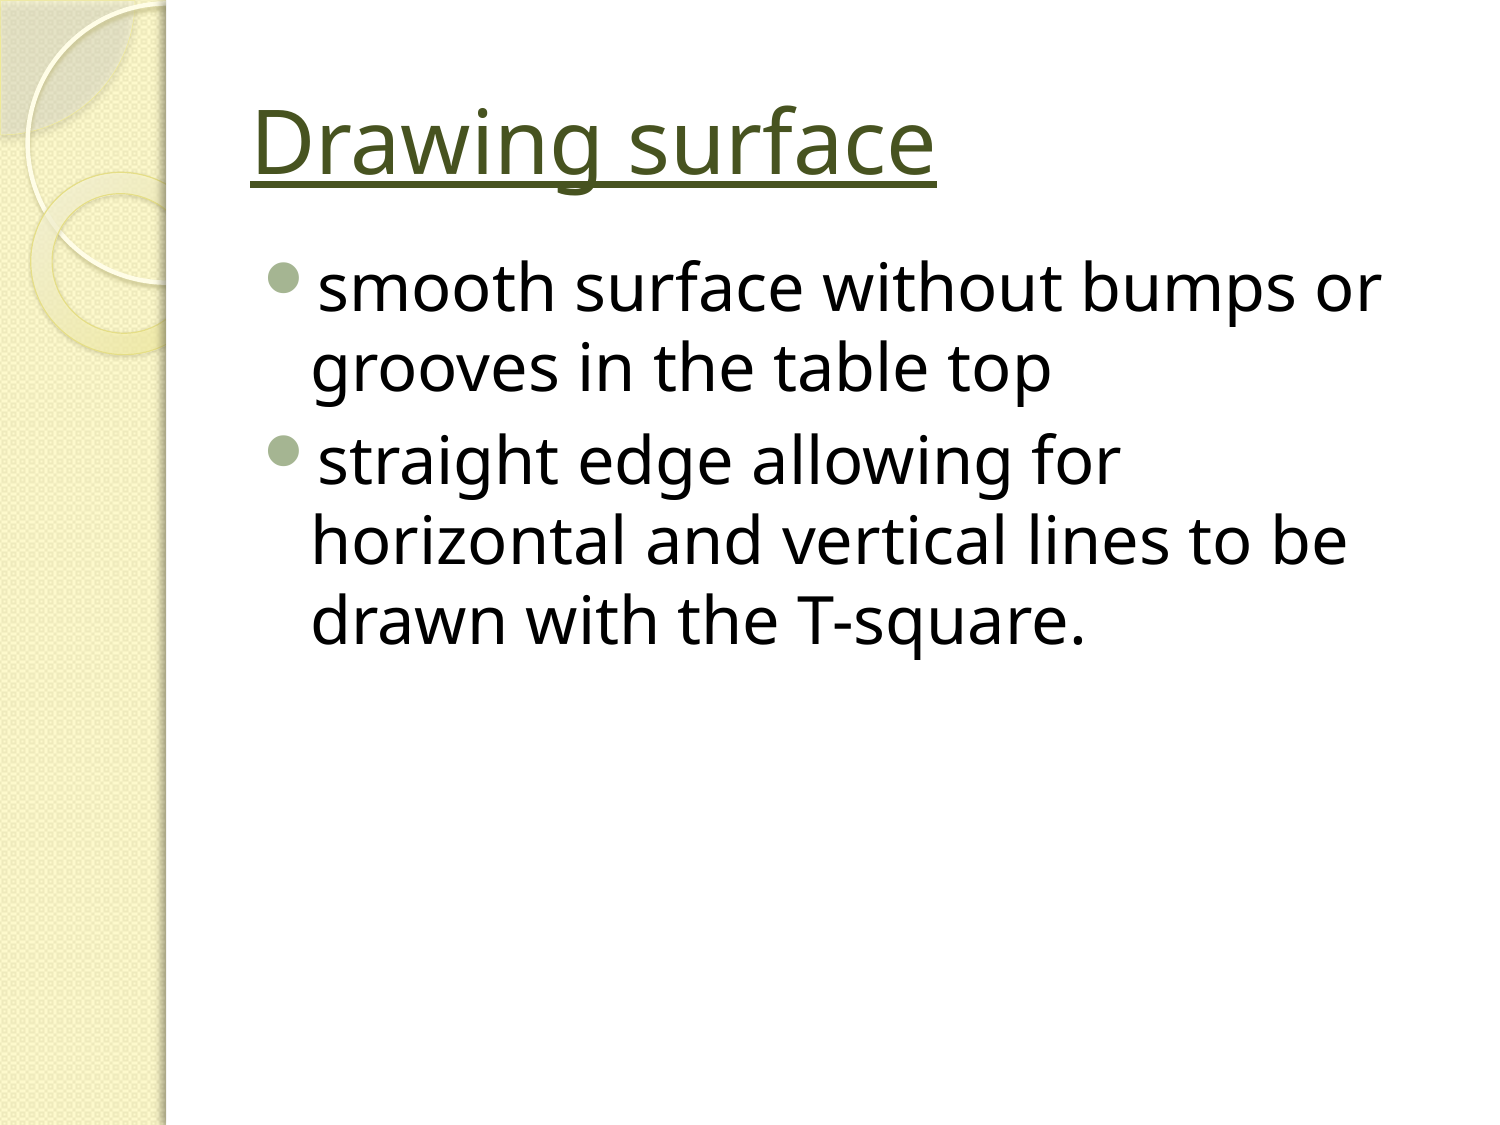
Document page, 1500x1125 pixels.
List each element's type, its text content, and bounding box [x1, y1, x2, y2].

title Drawing surface [235, 45, 1466, 233]
list smooth surface without bumps or grooves in the table top straight edge allowing for horizontal and vertical lines to be drawn with the T-square. [235, 237, 1466, 1025]
